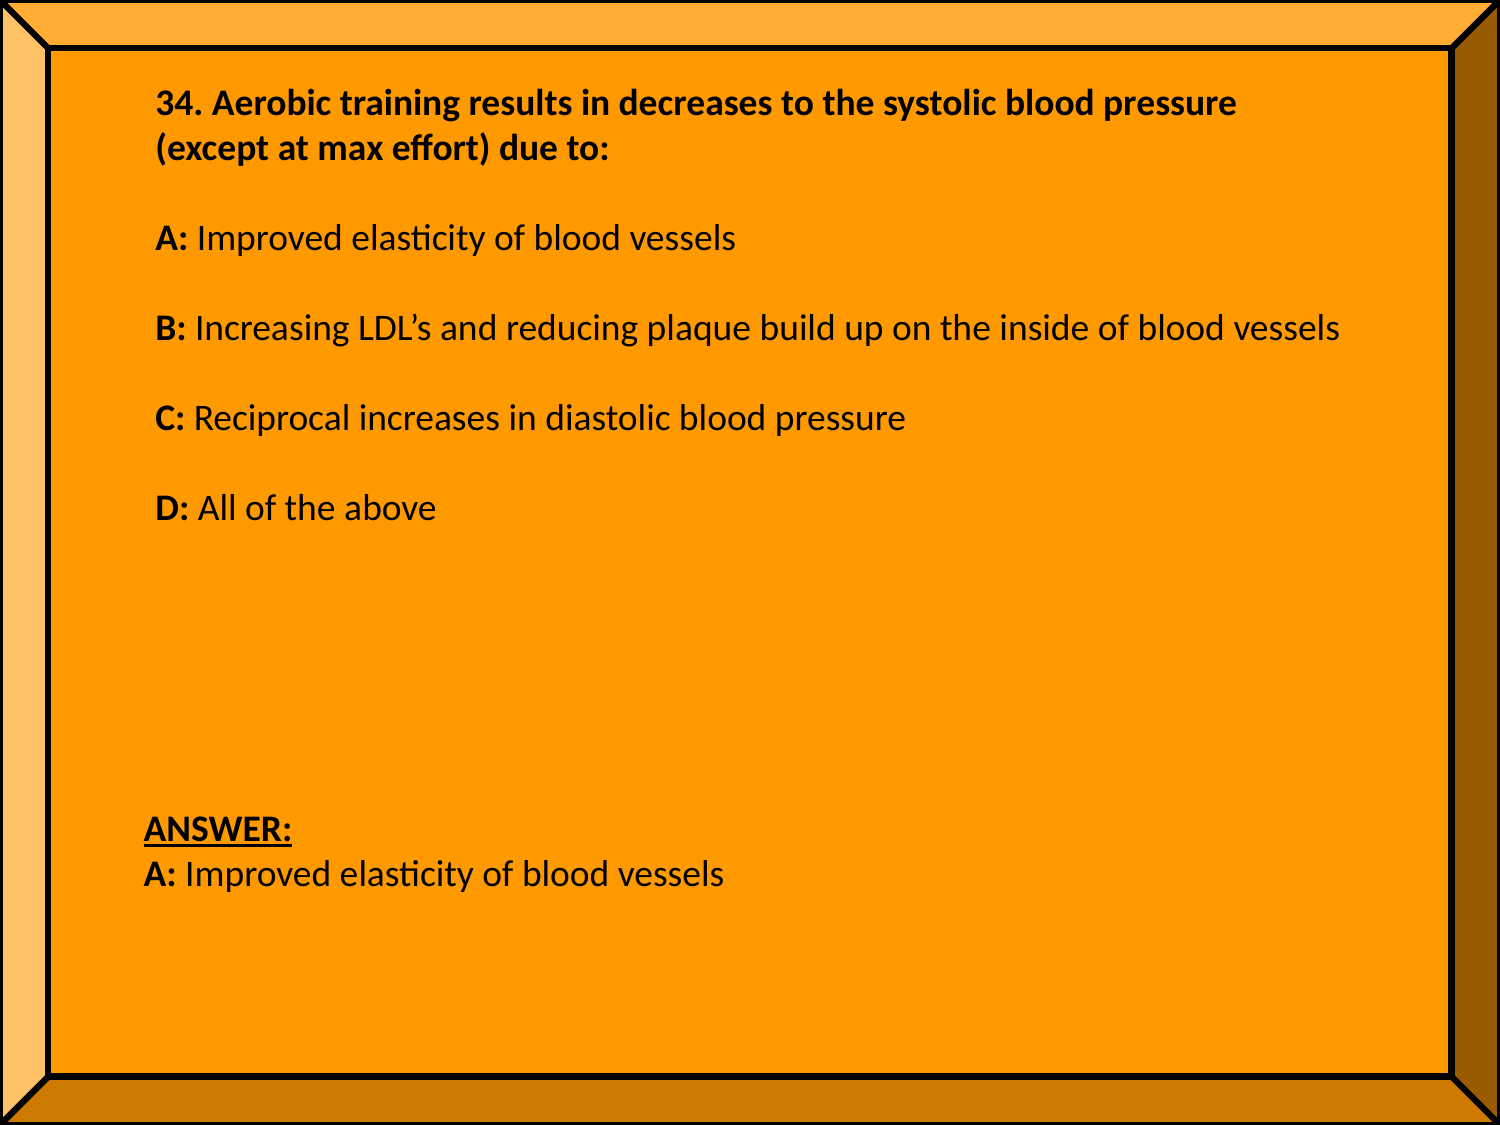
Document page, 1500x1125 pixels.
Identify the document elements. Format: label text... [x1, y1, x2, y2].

text_box 34. Aerobic training results in decreases to the systolic blood pressure (except at max effort) due to: A: Improved elasticity of blood vessels B: Increasing LDL’s and reducing plaque build up on the inside of blood vessels C: Reciprocal increases in diastolic blood pressure D: All of the above [140, 70, 1371, 580]
text_box ANSWER: A: Improved elasticity of blood vessels [128, 796, 1383, 947]
